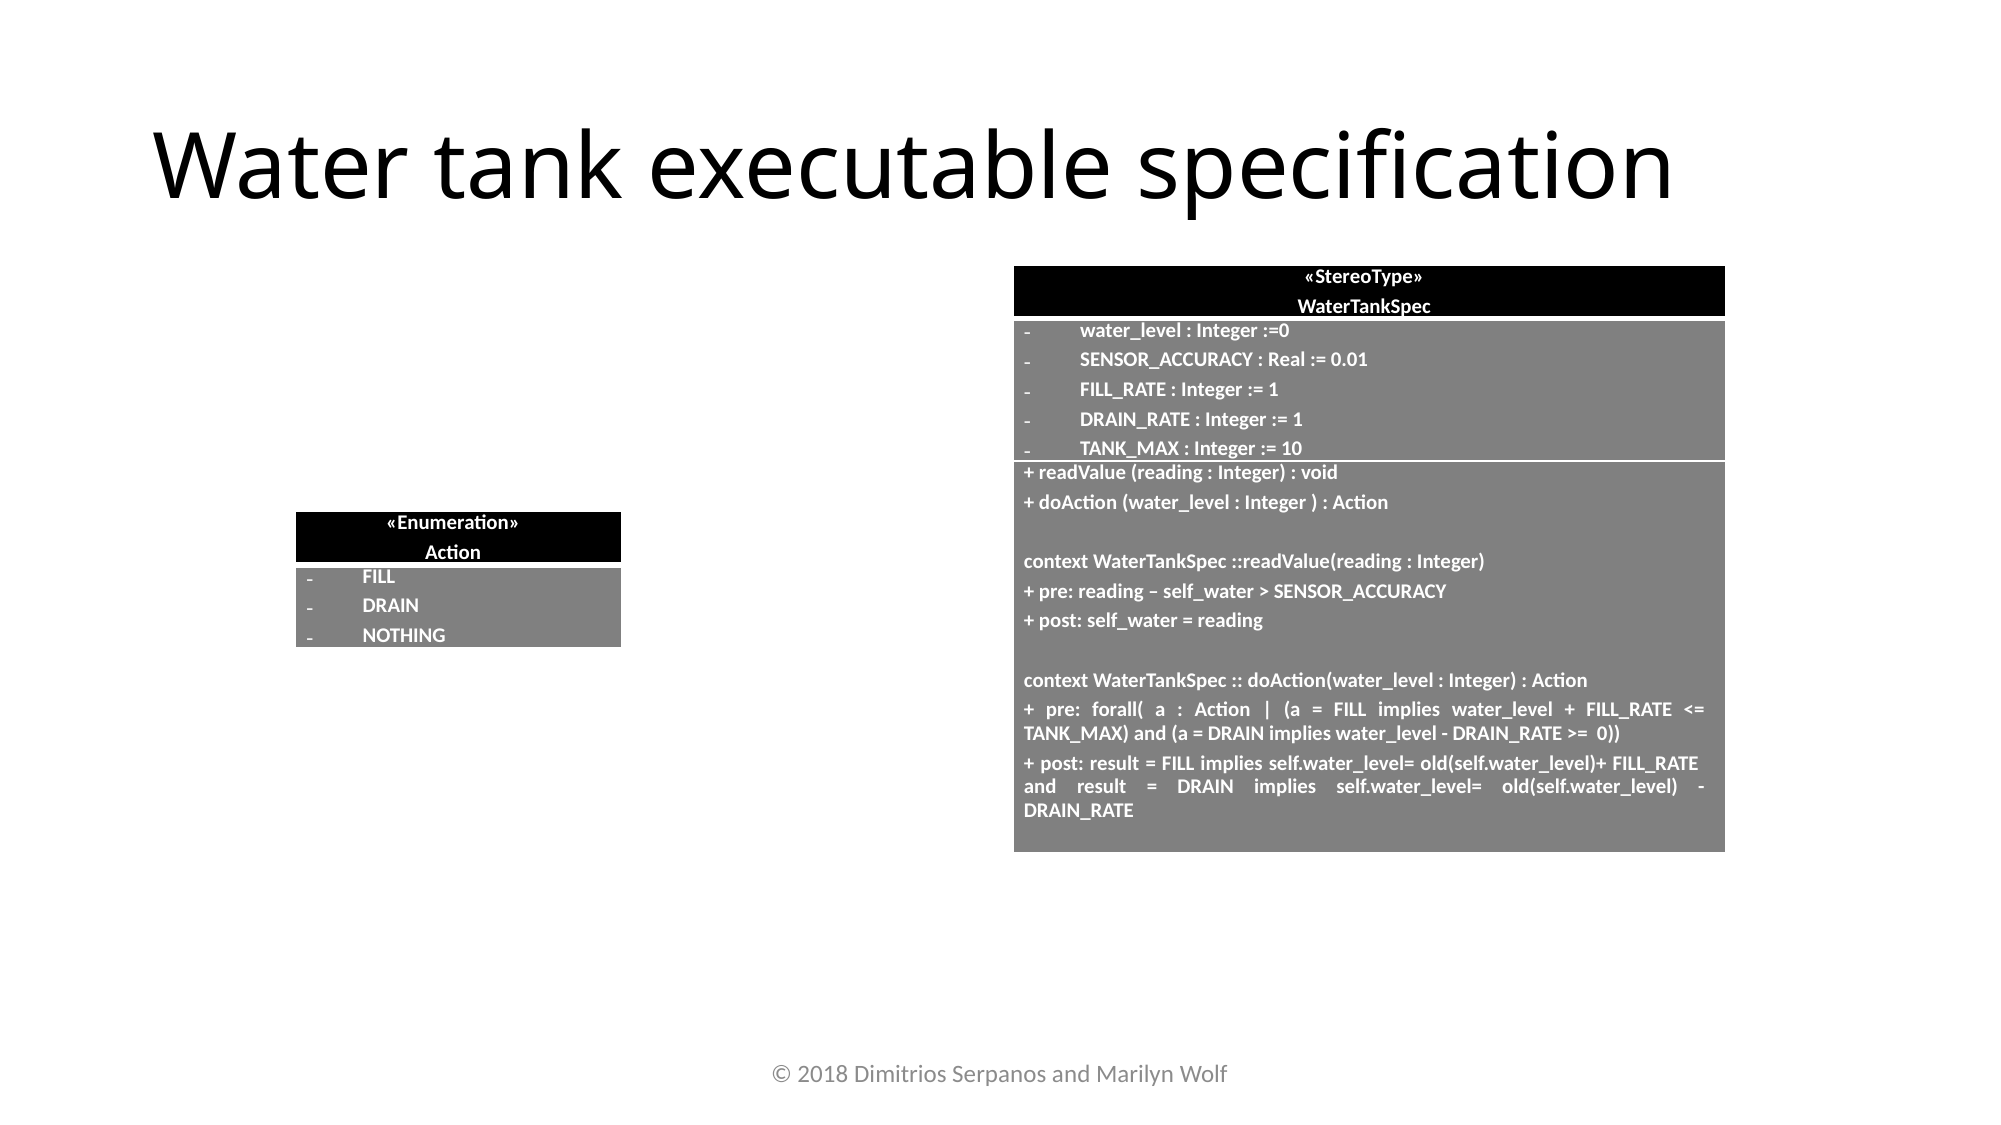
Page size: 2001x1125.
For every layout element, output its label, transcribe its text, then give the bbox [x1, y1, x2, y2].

footer © 2018 Dimitrios Serpanos and Marilyn Wolf [662, 1042, 1338, 1103]
title Water tank executable specification [137, 59, 1863, 278]
table_cell water_level : Integer :=0 SENSOR_ACCURACY : Real := 0.01 FILL_RATE : Integer := 1 DRAIN_RATE : Integer := 1 TANK_MAX : Integer := 10 [1014, 321, 1725, 460]
table_header «Enumeration» Action [296, 512, 621, 562]
table_cell + readValue (reading : Integer) : void + doAction (water_level : Integer ) : Action context WaterTankSpec ::readValue(reading : Integer) + pre: reading – self_water > SENSOR_ACCURACY + post: self_water = reading context WaterTankSpec :: doAction(water_level : Integer) : Action + pre: forall( a : Action | (a = FILL implies water_level + FILL_RATE <= TANK_MAX) and (a = DRAIN implies water_level - DRAIN_RATE >= 0)) + post: result = FILL implies self.water_level= old(self.water_level)+ FILL_RATE and result = DRAIN implies self.water_level= old(self.water_level) - DRAIN_RATE [1014, 462, 1725, 852]
table_header «StereoType» WaterTankSpec [1014, 266, 1725, 316]
table_cell FILL DRAIN NOTHING [296, 568, 621, 647]
